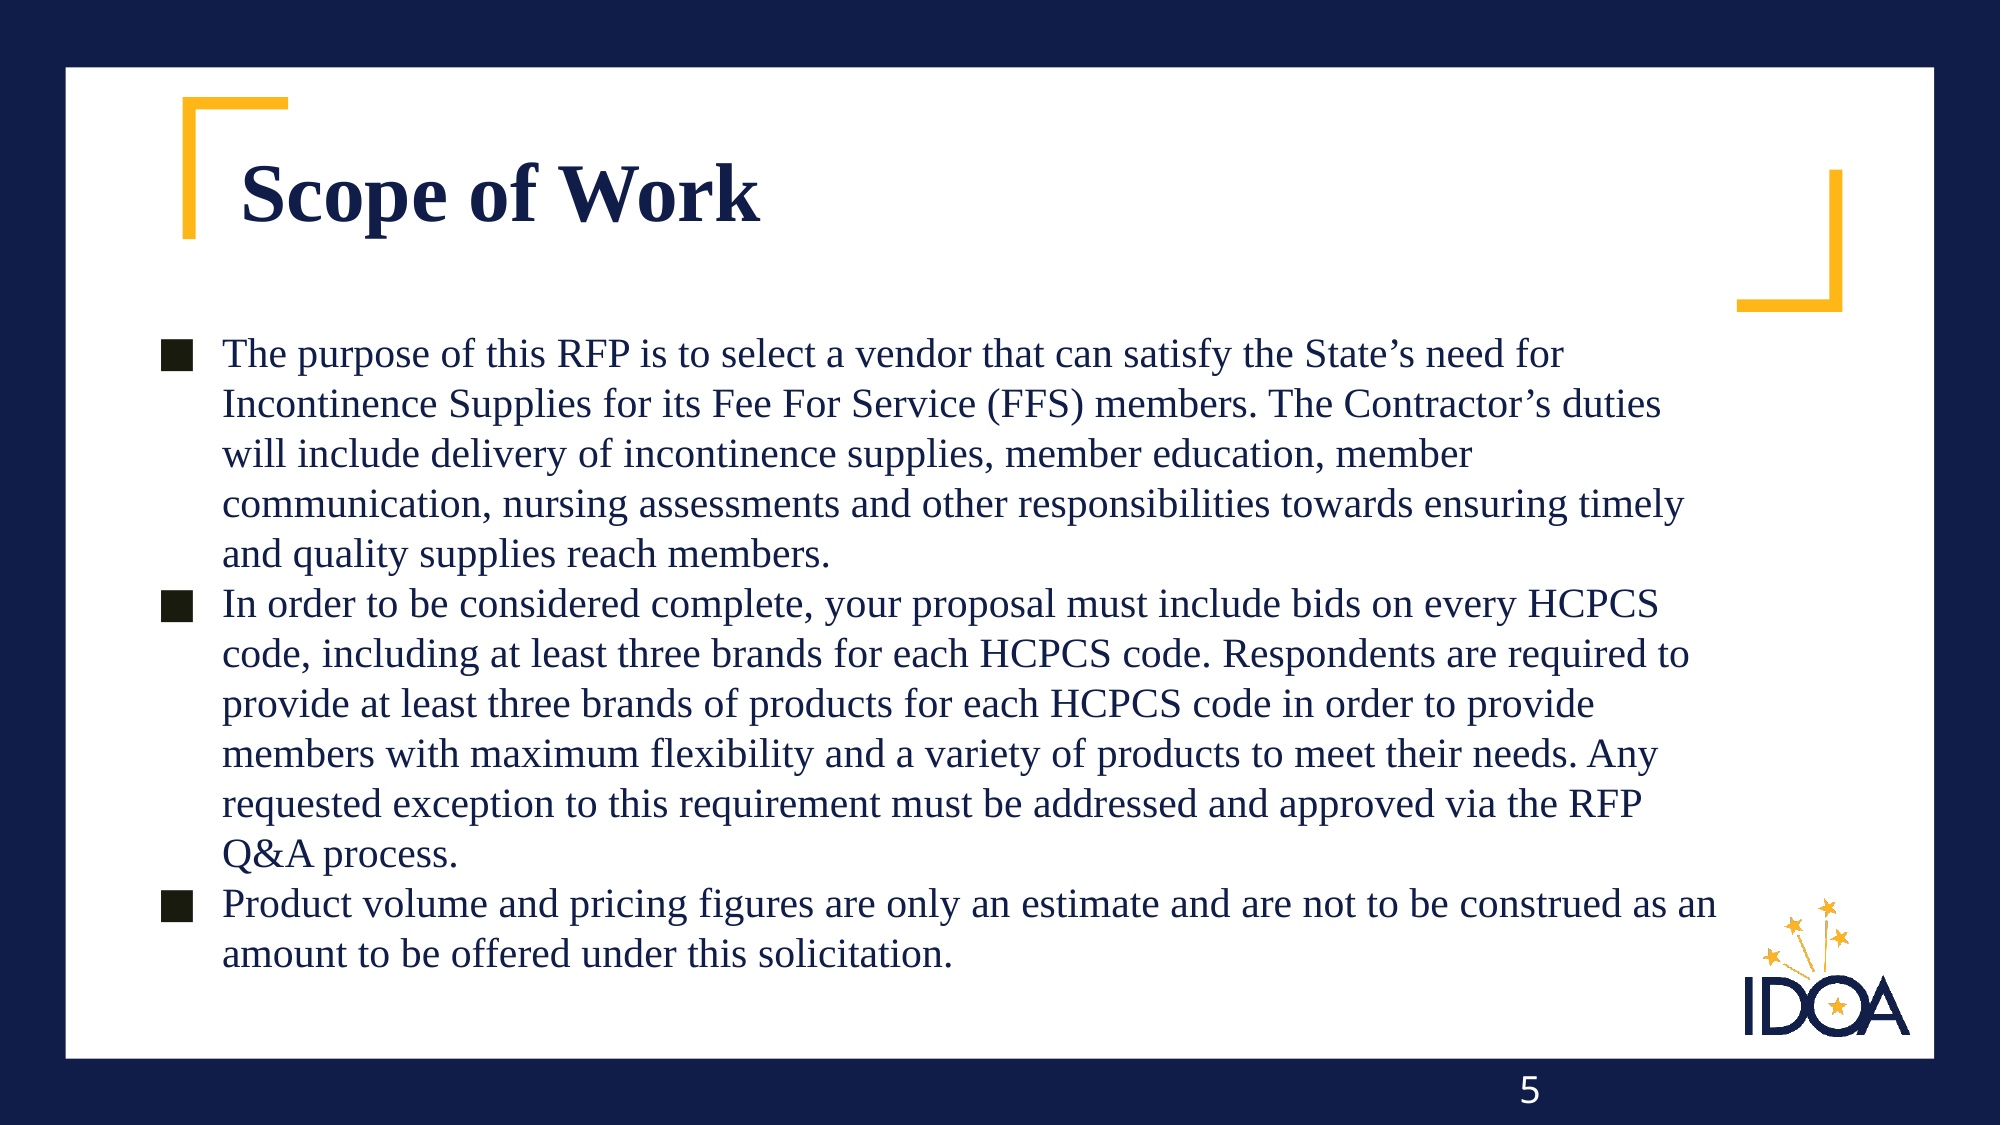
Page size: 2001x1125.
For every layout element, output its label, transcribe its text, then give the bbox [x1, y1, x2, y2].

list The purpose of this RFP is to select a vendor that can satisfy the State’s need for Incontinence Supplies for its Fee For Service (FFS) members. The Contractor’s duties will include delivery of incontinence supplies, member education, member communication, nursing assessments and other responsibilities towards ensuring timely and quality supplies reach members. In order to be considered complete, your proposal must include bids on every HCPCS code, including at least three brands for each HCPCS code. Respondents are required to provide at least three brands of products for each HCPCS code in order to provide members with maximum flexibility and a variety of products to meet their needs. Any requested exception to this requirement must be addressed and approved via the RFP Q&A process. Product volume and pricing figures are only an estimate and are not to be construed as an amount to be offered under this solicitation. [142, 318, 1740, 1013]
title Scope of Work [225, 142, 1800, 279]
slide_number 5 [1504, 1058, 1767, 1125]
picture [1702, 857, 1959, 1114]
